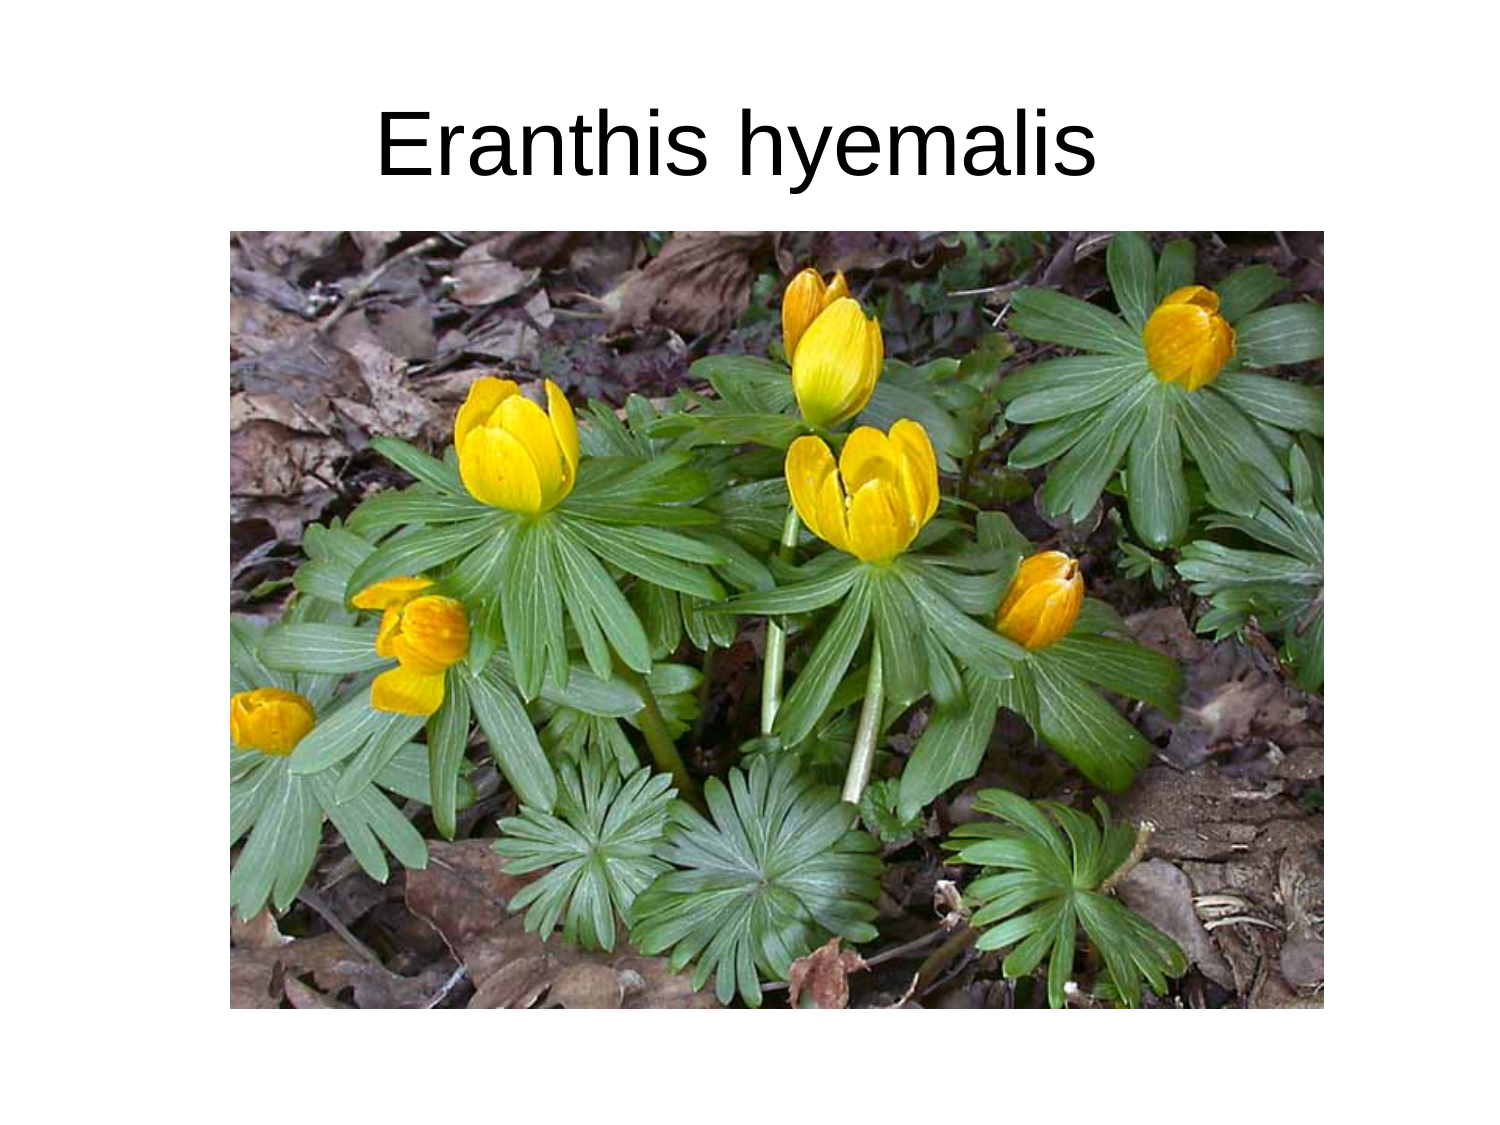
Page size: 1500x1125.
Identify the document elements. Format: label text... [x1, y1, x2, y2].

title Eranthis hyemalis [75, 45, 1425, 233]
picture [229, 231, 1325, 1009]
